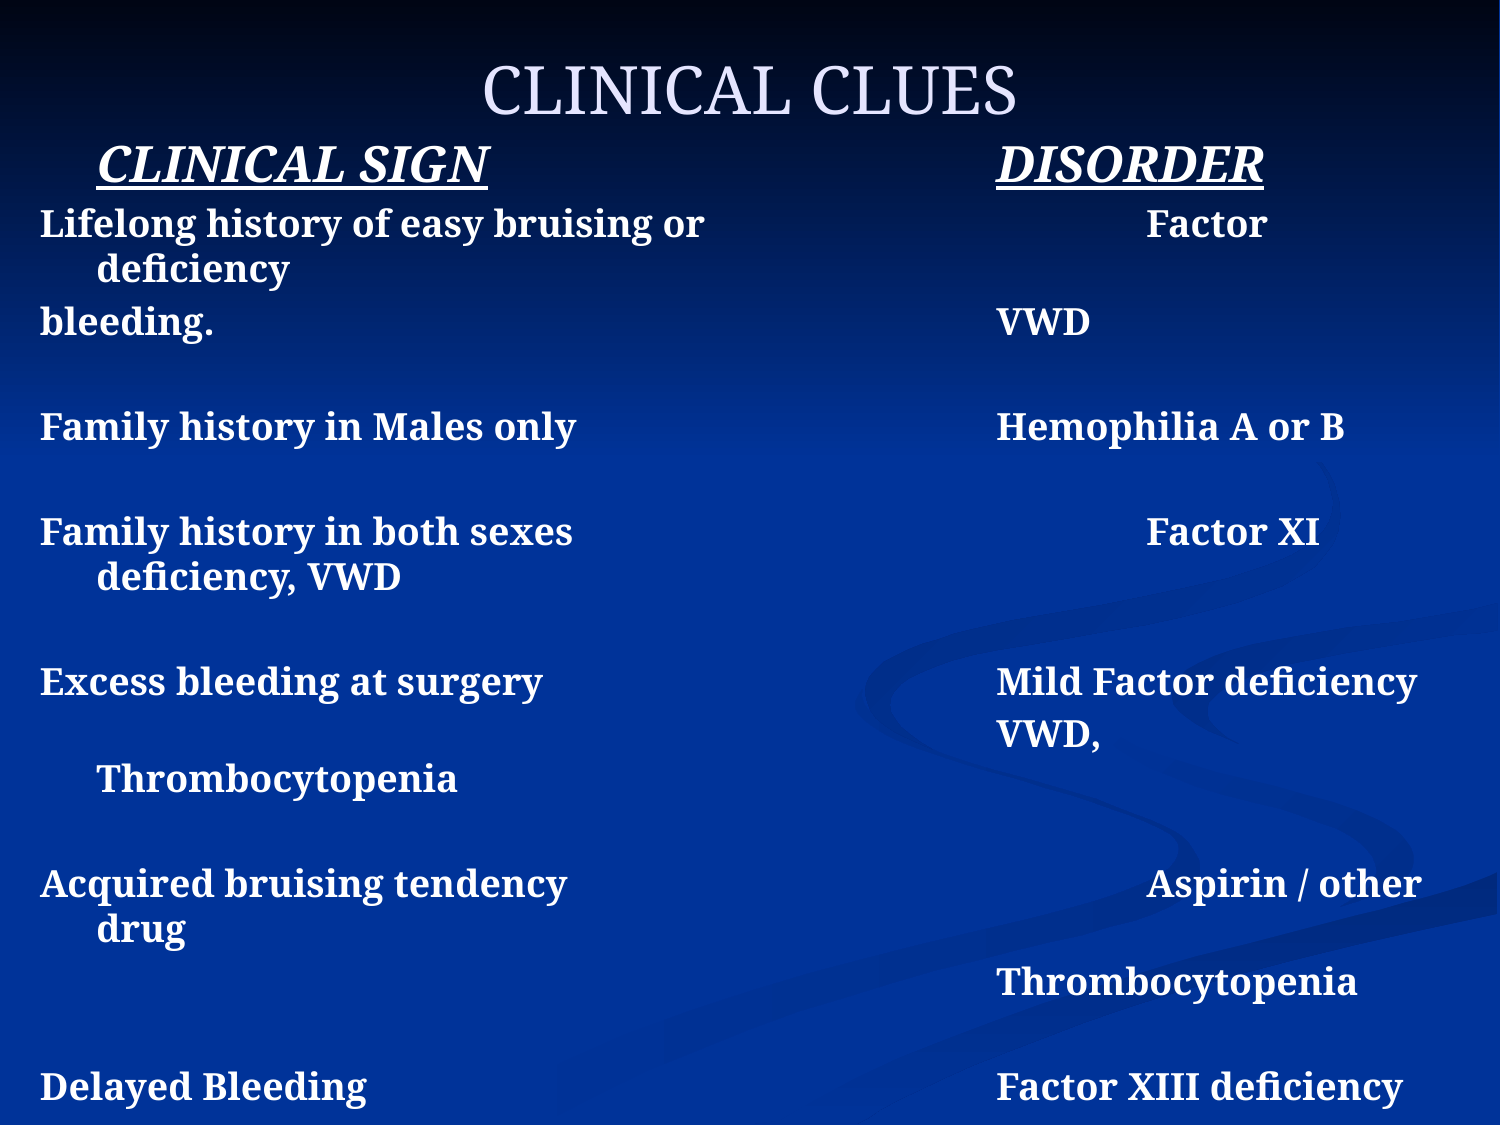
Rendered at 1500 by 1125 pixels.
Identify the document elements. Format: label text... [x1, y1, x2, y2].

title CLINICAL CLUES [112, 24, 1388, 124]
list CLINICAL SIGN DISORDER Lifelong history of easy bruising or Factor deficiency bleeding. VWD Family history in Males only Hemophilia A or B Family history in both sexes Factor XI deficiency, VWD Excess bleeding at surgery Mild Factor deficiency VWD, Thrombocytopenia Acquired bruising tendency Aspirin / other drug Thrombocytopenia Delayed Bleeding Factor XIII deficiency Bruising / Bleeding starting during Drugs, Thrombocytopenia, another illness Acquired anticoagulant. [24, 124, 1463, 1125]
